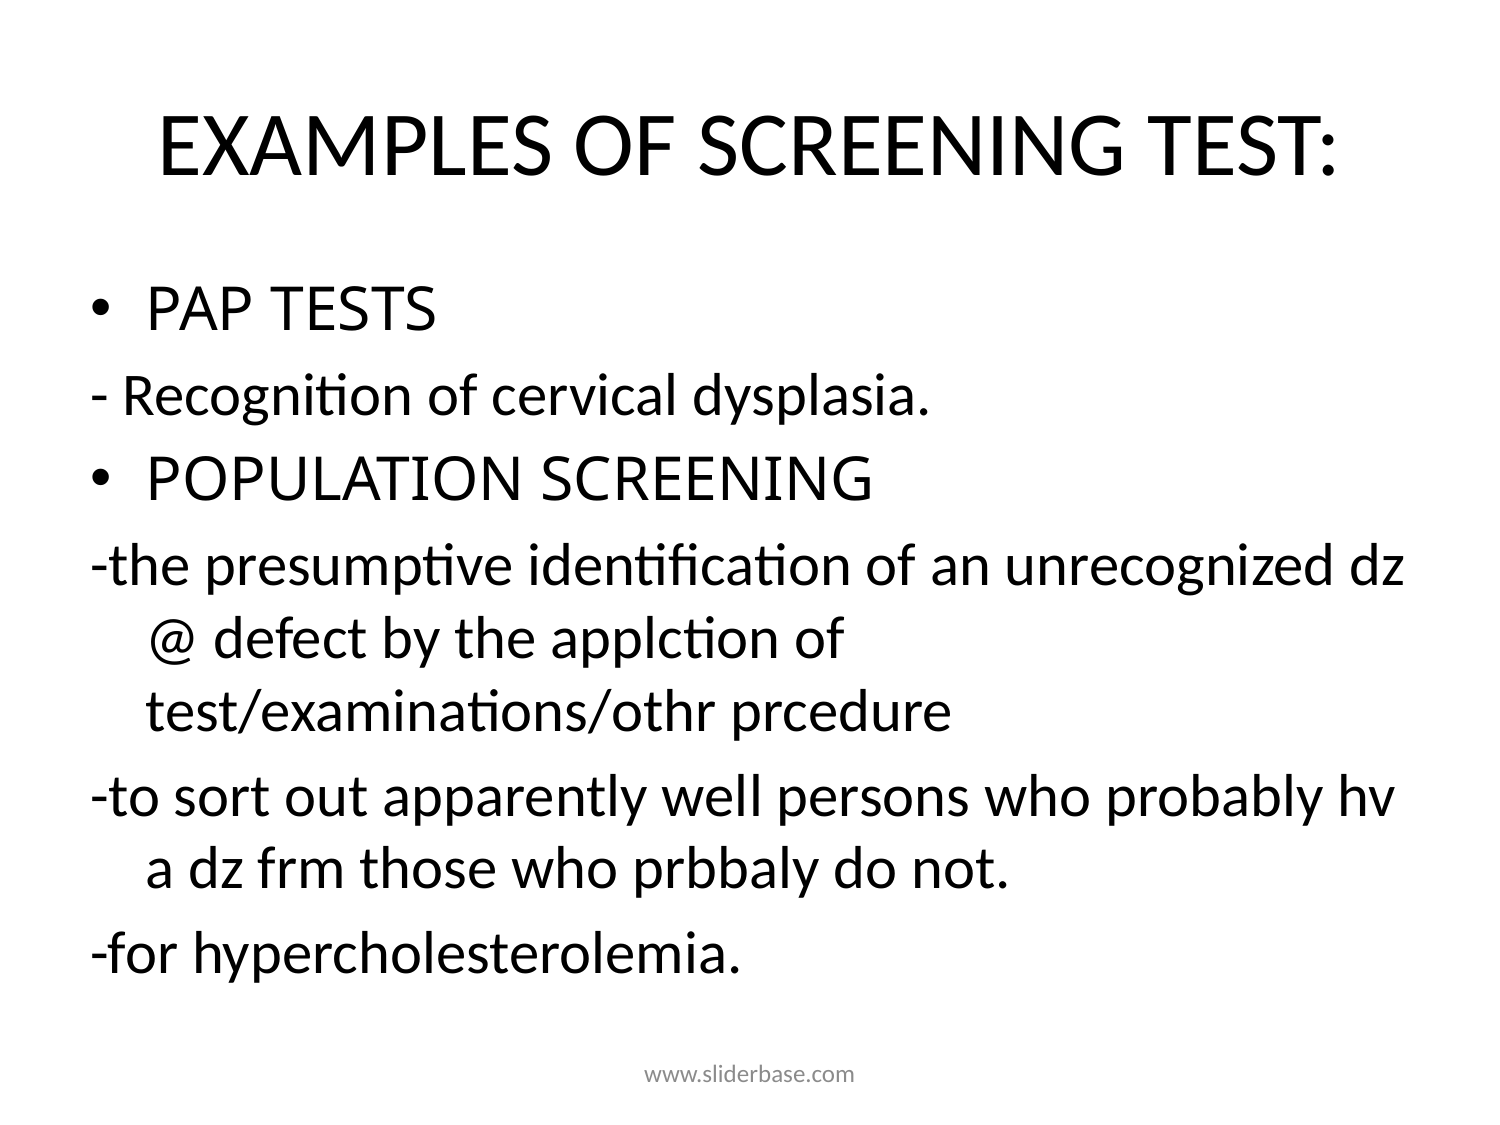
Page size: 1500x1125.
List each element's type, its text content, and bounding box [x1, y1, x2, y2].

footer www.sliderbase.com [512, 1042, 988, 1103]
title EXAMPLES OF SCREENING TEST: [75, 45, 1425, 233]
list PAP TESTS - Recognition of cervical dysplasia. POPULATION SCREENING -the presumptive identification of an unrecognized dz @ defect by the applction of test/examinations/othr prcedure -to sort out apparently well persons who probably hv a dz frm those who prbbaly do not. -for hypercholesterolemia. [75, 262, 1425, 1005]
